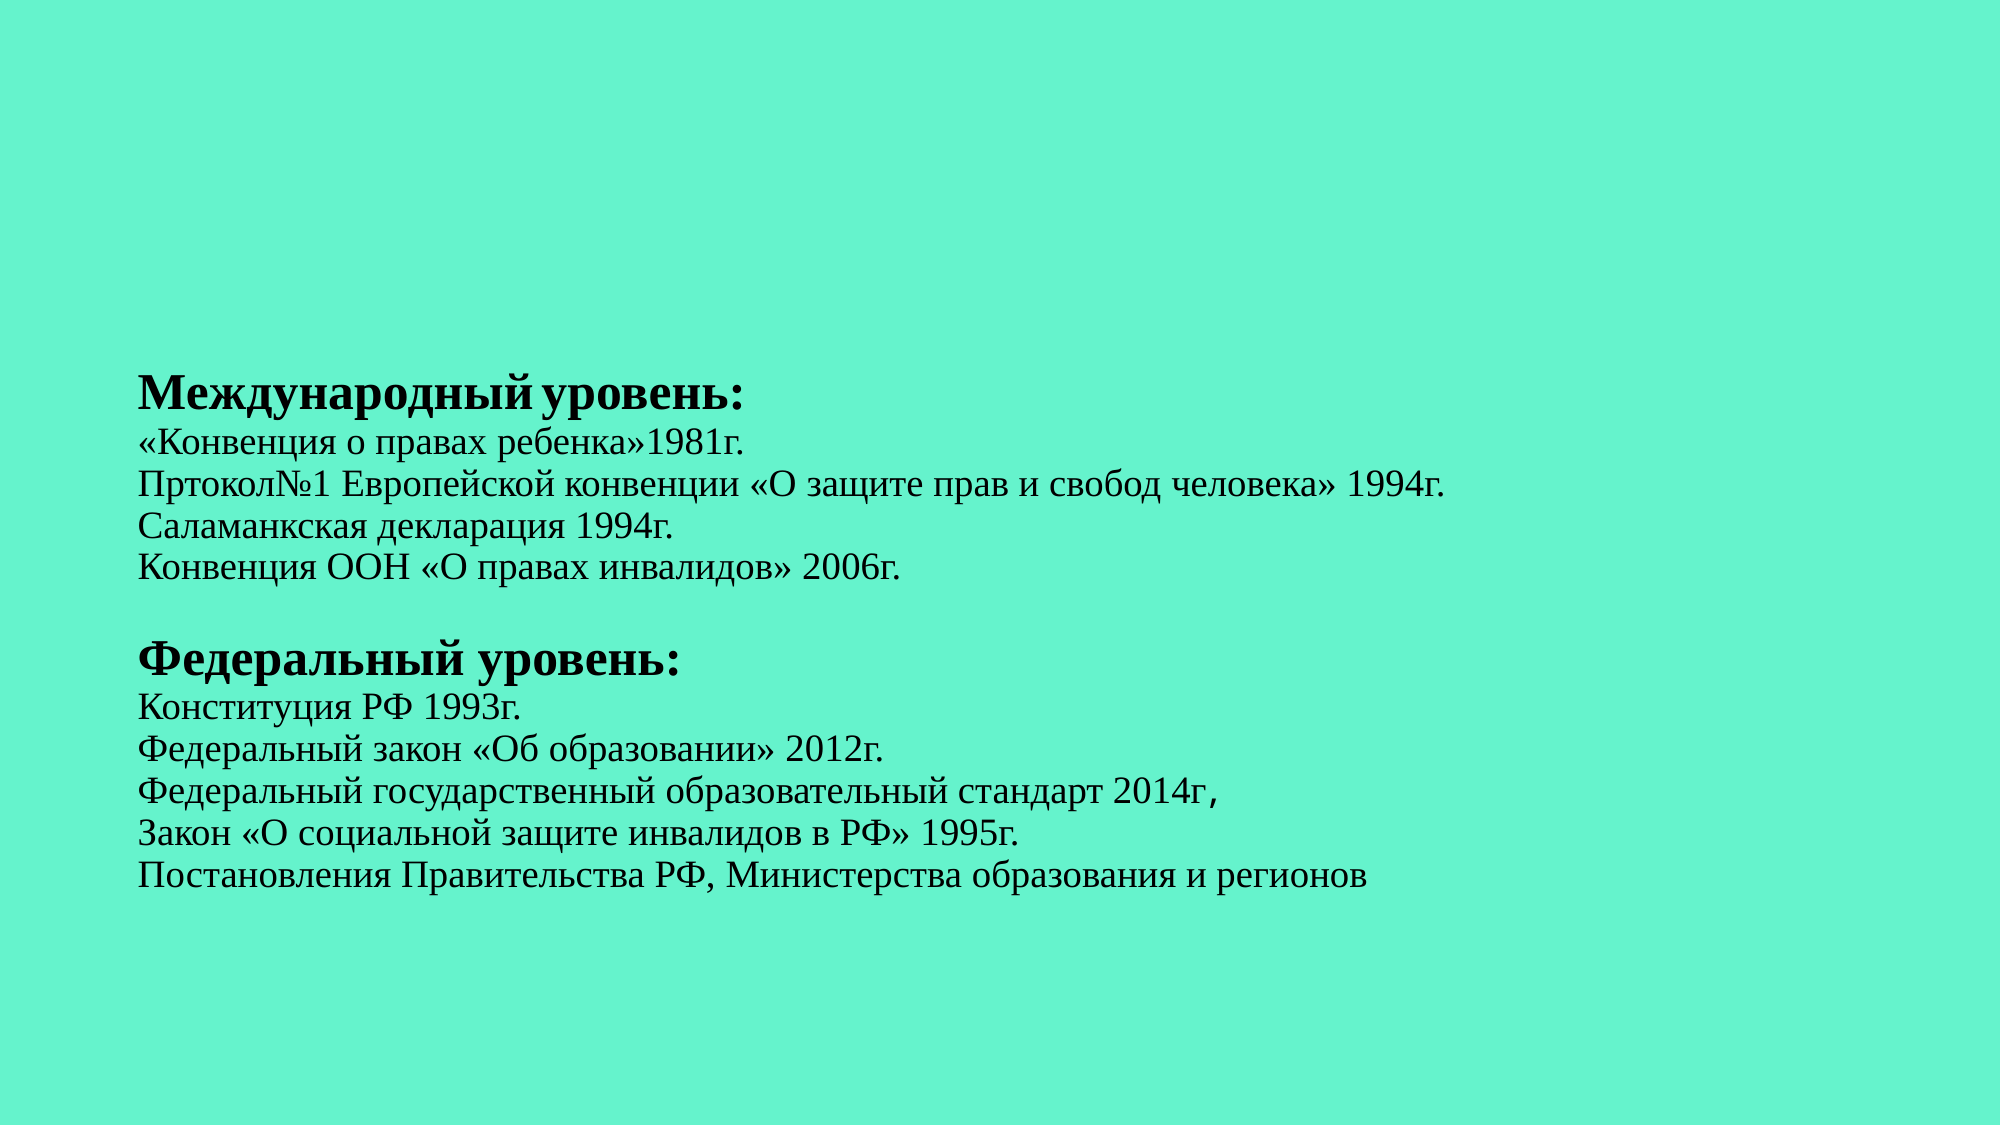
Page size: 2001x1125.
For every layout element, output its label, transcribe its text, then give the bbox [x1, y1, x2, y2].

title Международный уровень: «Конвенция о правах ребенка»1981г. Пртокол№1 Европейской конвенции «О защите прав и свобод человека» 1994г. Саламанкская декларация 1994г. Конвенция ООН «О правах инвалидов» 2006г. Федеральный уровень: Конституция РФ 1993г. Федеральный закон «Об образовании» 2012г. Федеральный государственный образовательный стандарт 2014г, Закон «О социальной защите инвалидов в РФ» 1995г. Постановления Правительства РФ, Министерства образования и регионов [122, 186, 1937, 1034]
